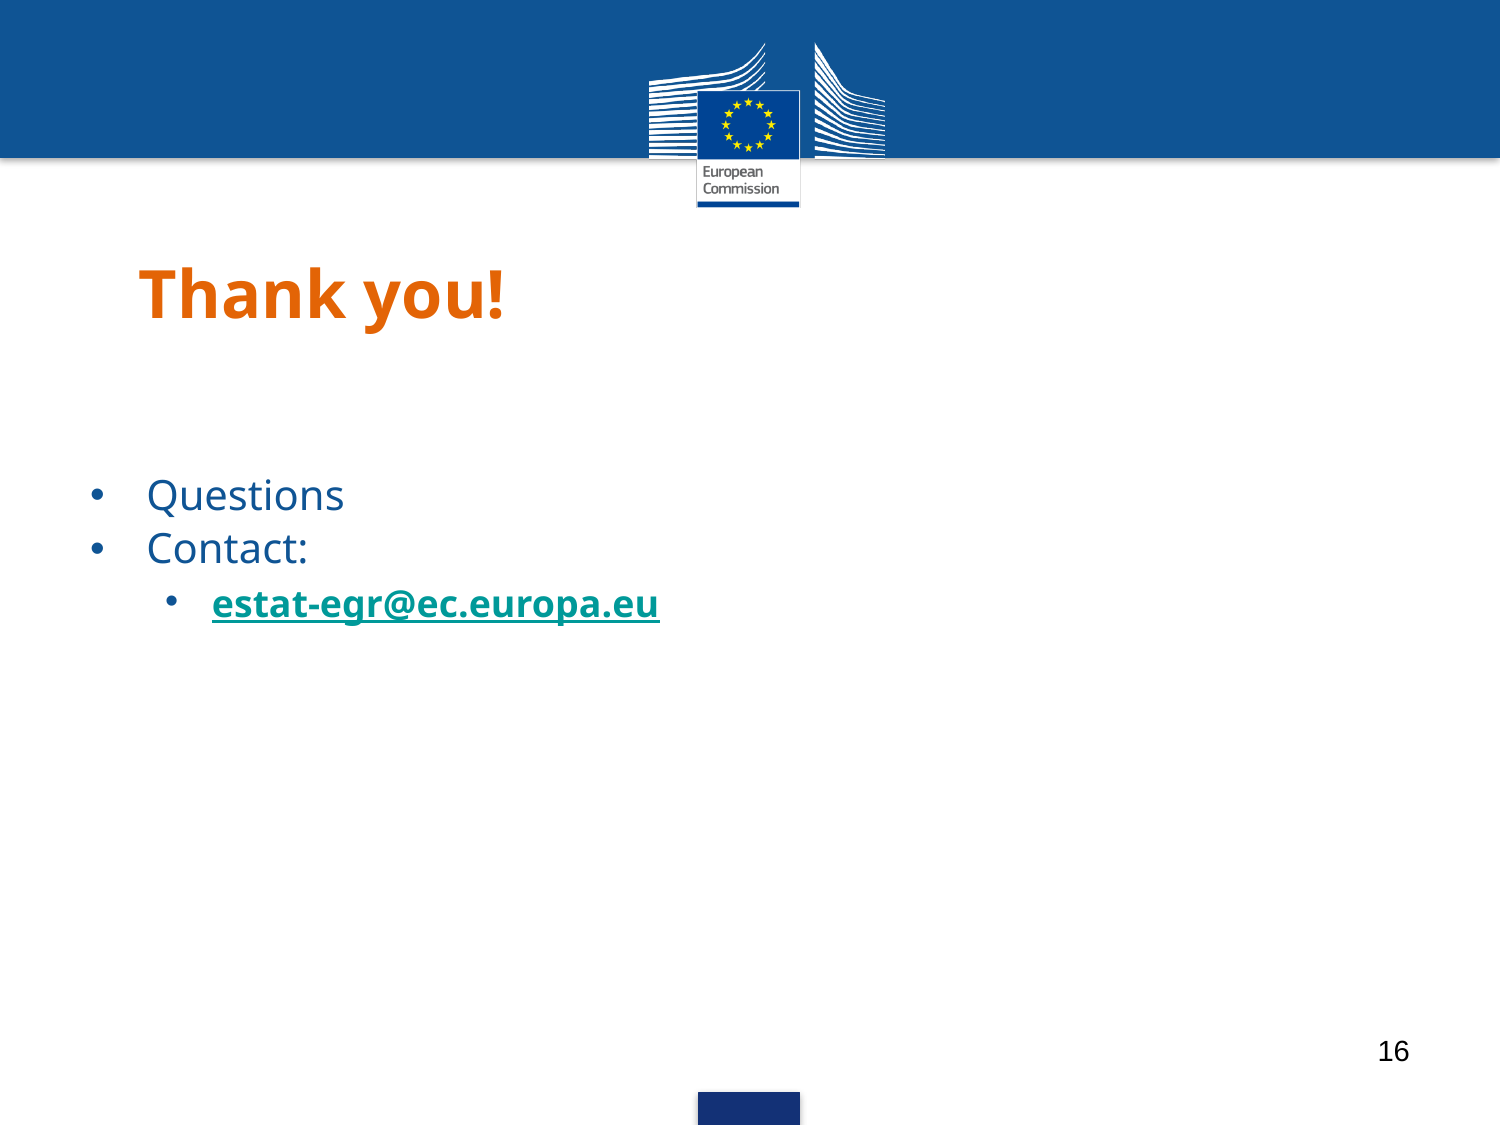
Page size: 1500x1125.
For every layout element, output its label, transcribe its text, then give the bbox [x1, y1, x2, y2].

slide_number 16 [1074, 1024, 1425, 1103]
picture [649, 42, 885, 208]
title Thank you! [64, 219, 1459, 374]
list Questions Contact: estat-egr@ec.europa.eu [75, 408, 1425, 988]
